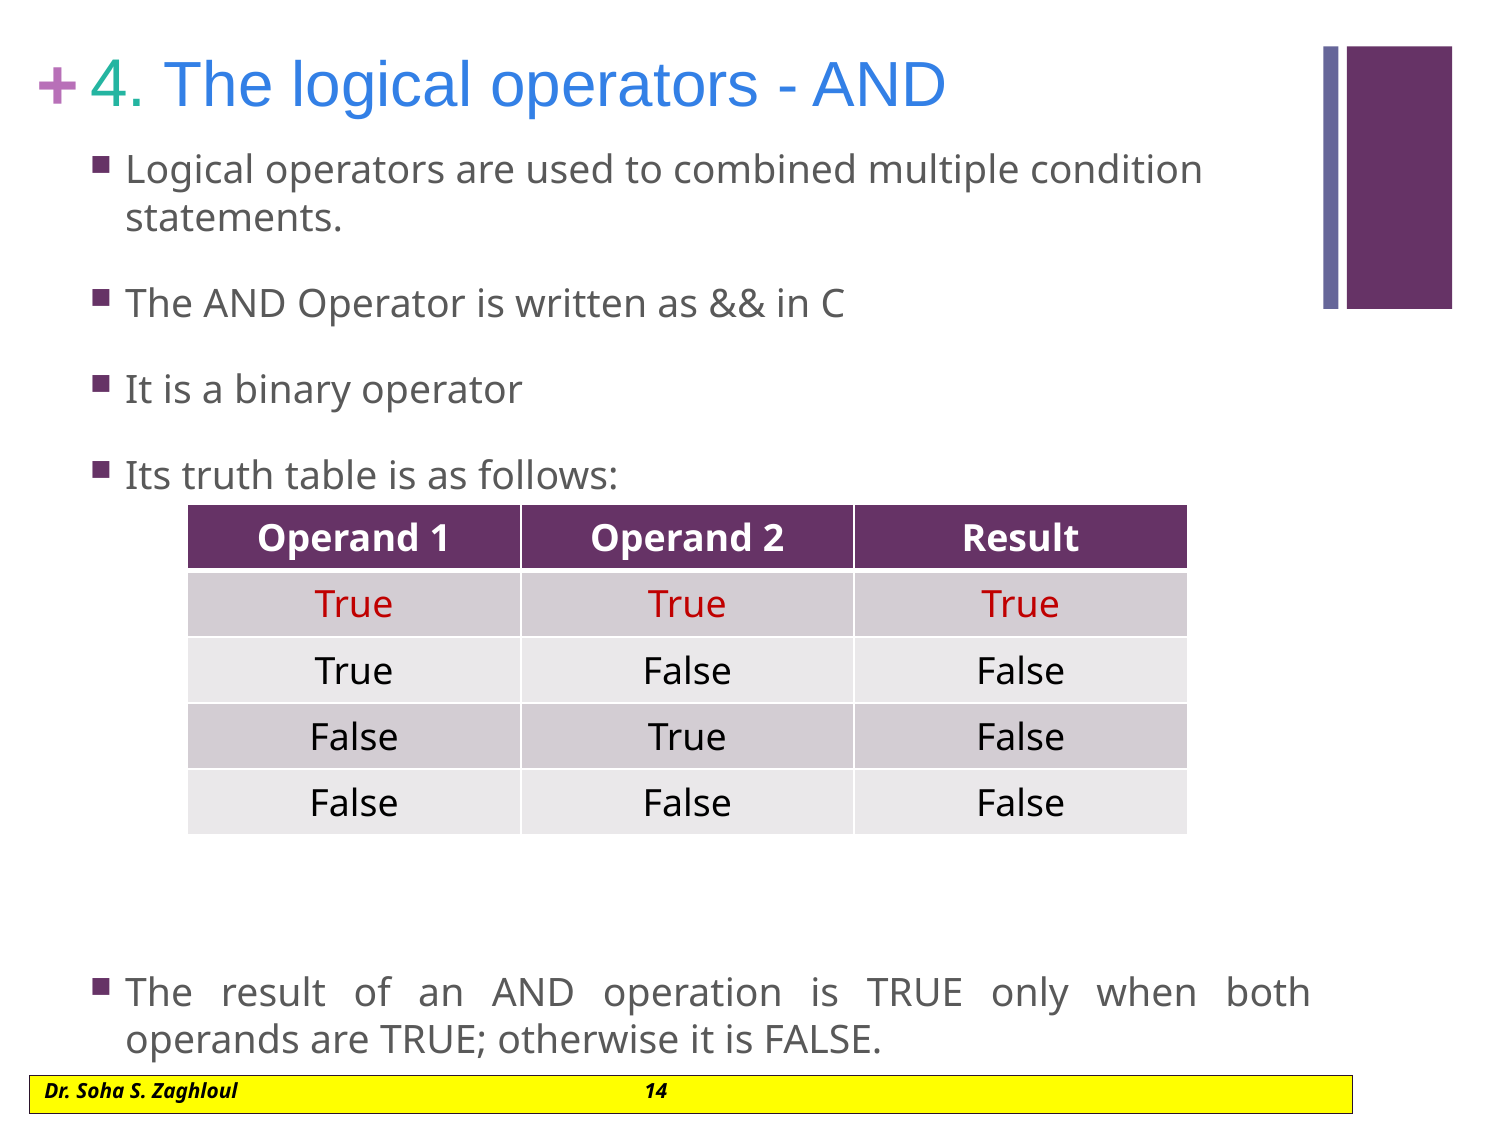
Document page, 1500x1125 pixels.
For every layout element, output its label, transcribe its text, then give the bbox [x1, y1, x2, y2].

table_cell False [522, 770, 853, 834]
table_header Operand 2 [522, 505, 853, 568]
table_cell True [188, 638, 520, 702]
table_cell True [522, 704, 853, 768]
table_cell False [188, 704, 520, 768]
list Logical operators are used to combined multiple condition statements. The AND Operator is written as && in C It is a binary operator Its truth table is as follows: The result of an AND operation is TRUE only when both operands are TRUE; otherwise it is FALSE. [75, 137, 1329, 1071]
table_cell False [855, 638, 1187, 702]
table_cell True [855, 573, 1187, 636]
table_cell True [522, 573, 853, 636]
table_header Result [855, 505, 1187, 568]
text_box Dr. Soha S. Zaghloul 14 [29, 1075, 1353, 1114]
table_cell True [188, 573, 520, 636]
table_cell False [855, 704, 1187, 768]
table_header Operand 1 [188, 505, 520, 568]
table_cell False [855, 770, 1187, 834]
table_cell False [522, 638, 853, 702]
table_cell False [188, 770, 520, 834]
title 4. The logical operators - AND [75, 30, 1341, 128]
